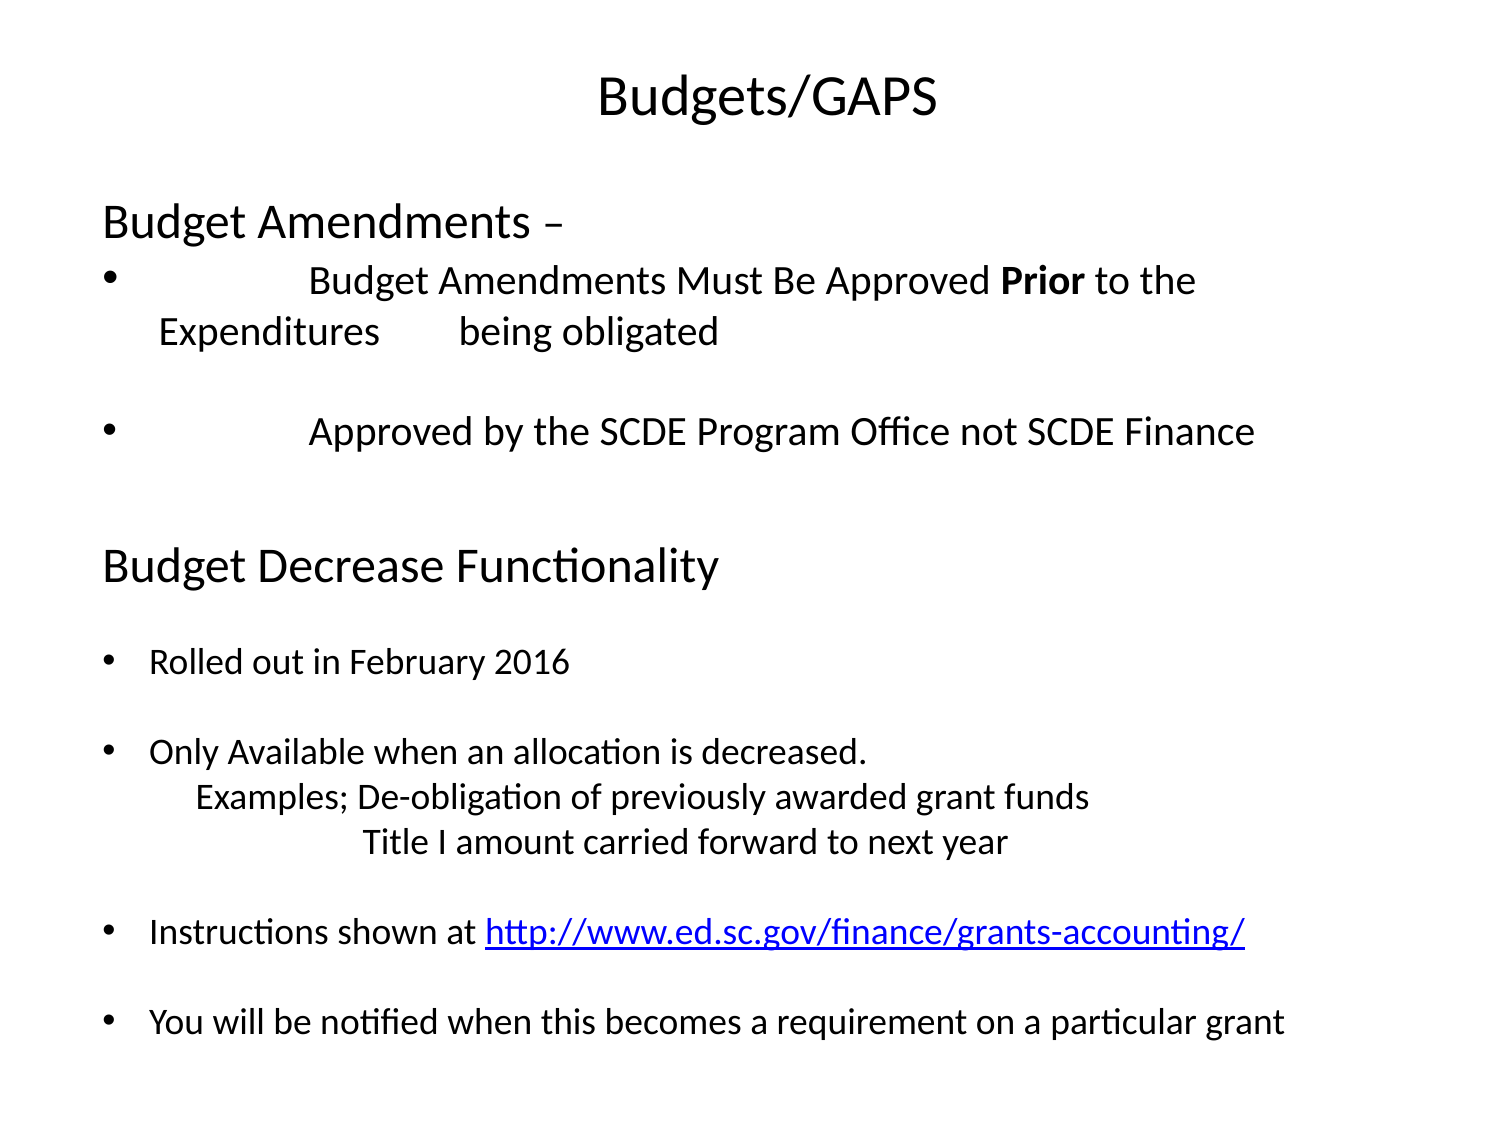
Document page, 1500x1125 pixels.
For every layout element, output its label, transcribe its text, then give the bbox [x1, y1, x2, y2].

text_box Budgets/GAPS [137, 50, 1400, 180]
text_box Budget Amendments – Budget Amendments Must Be Approved Prior to the Expenditures being obligated Approved by the SCDE Program Office not SCDE Finance [87, 181, 1425, 512]
text_box Budget Decrease Functionality Rolled out in February 2016 Only Available when an allocation is decreased. Examples; De-obligation of previously awarded grant funds Title I amount carried forward to next year Instructions shown at http://www.ed.sc.gov/finance/grants-accounting/ You will be notified when this becomes a requirement on a particular grant [87, 524, 1363, 1095]
